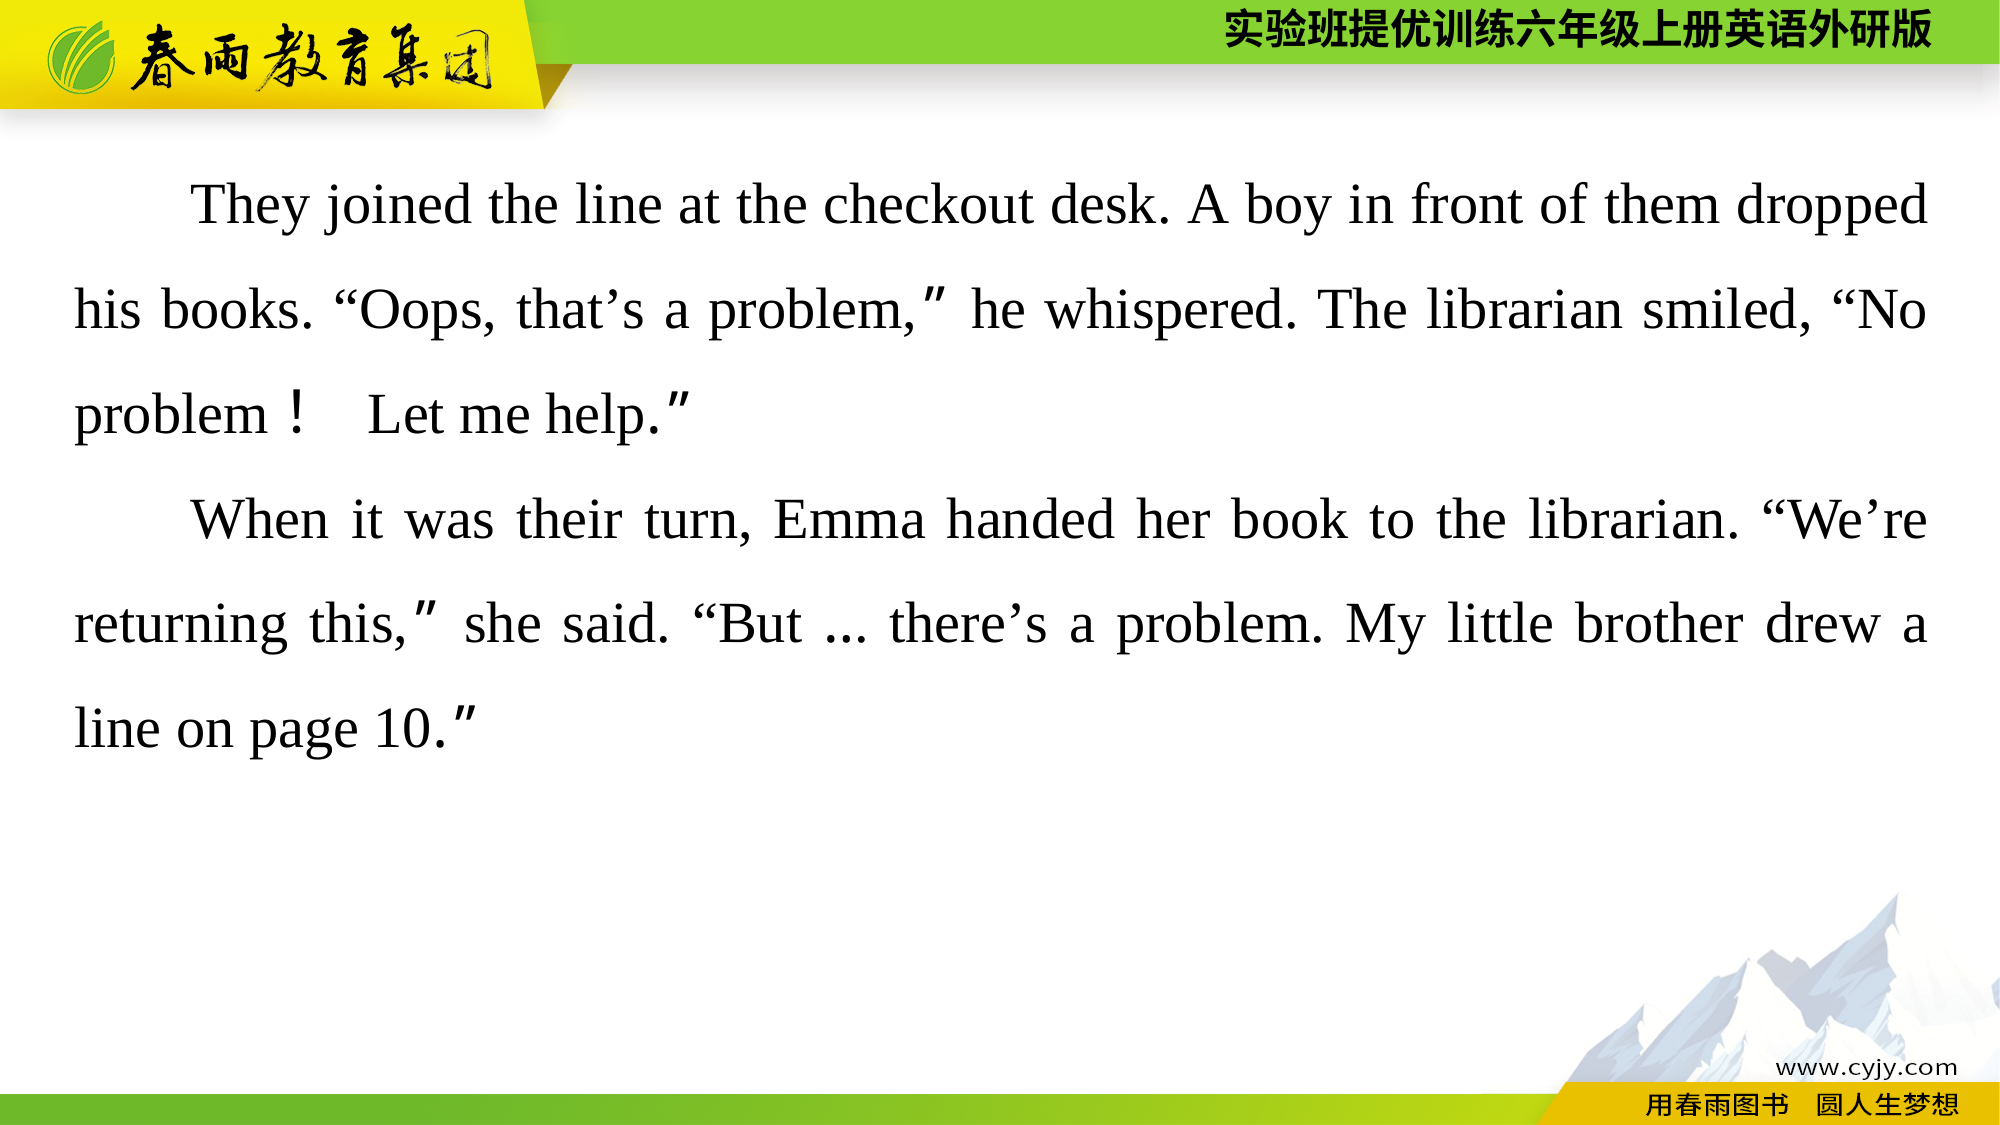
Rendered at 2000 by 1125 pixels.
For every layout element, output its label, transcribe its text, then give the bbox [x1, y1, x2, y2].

picture [0, 0, 2000, 1125]
list They joined the line at the checkout desk. A boy in front of them dropped his books. “Oops, that’s a problem,” he whispered. The librarian smiled, “No problem！ Let me help.” When it was their turn, Emma handed her book to the librarian. “We’re returning this,” she said. “But ... there’s a problem. My little brother drew a line on page 10.” [59, 122, 1944, 761]
